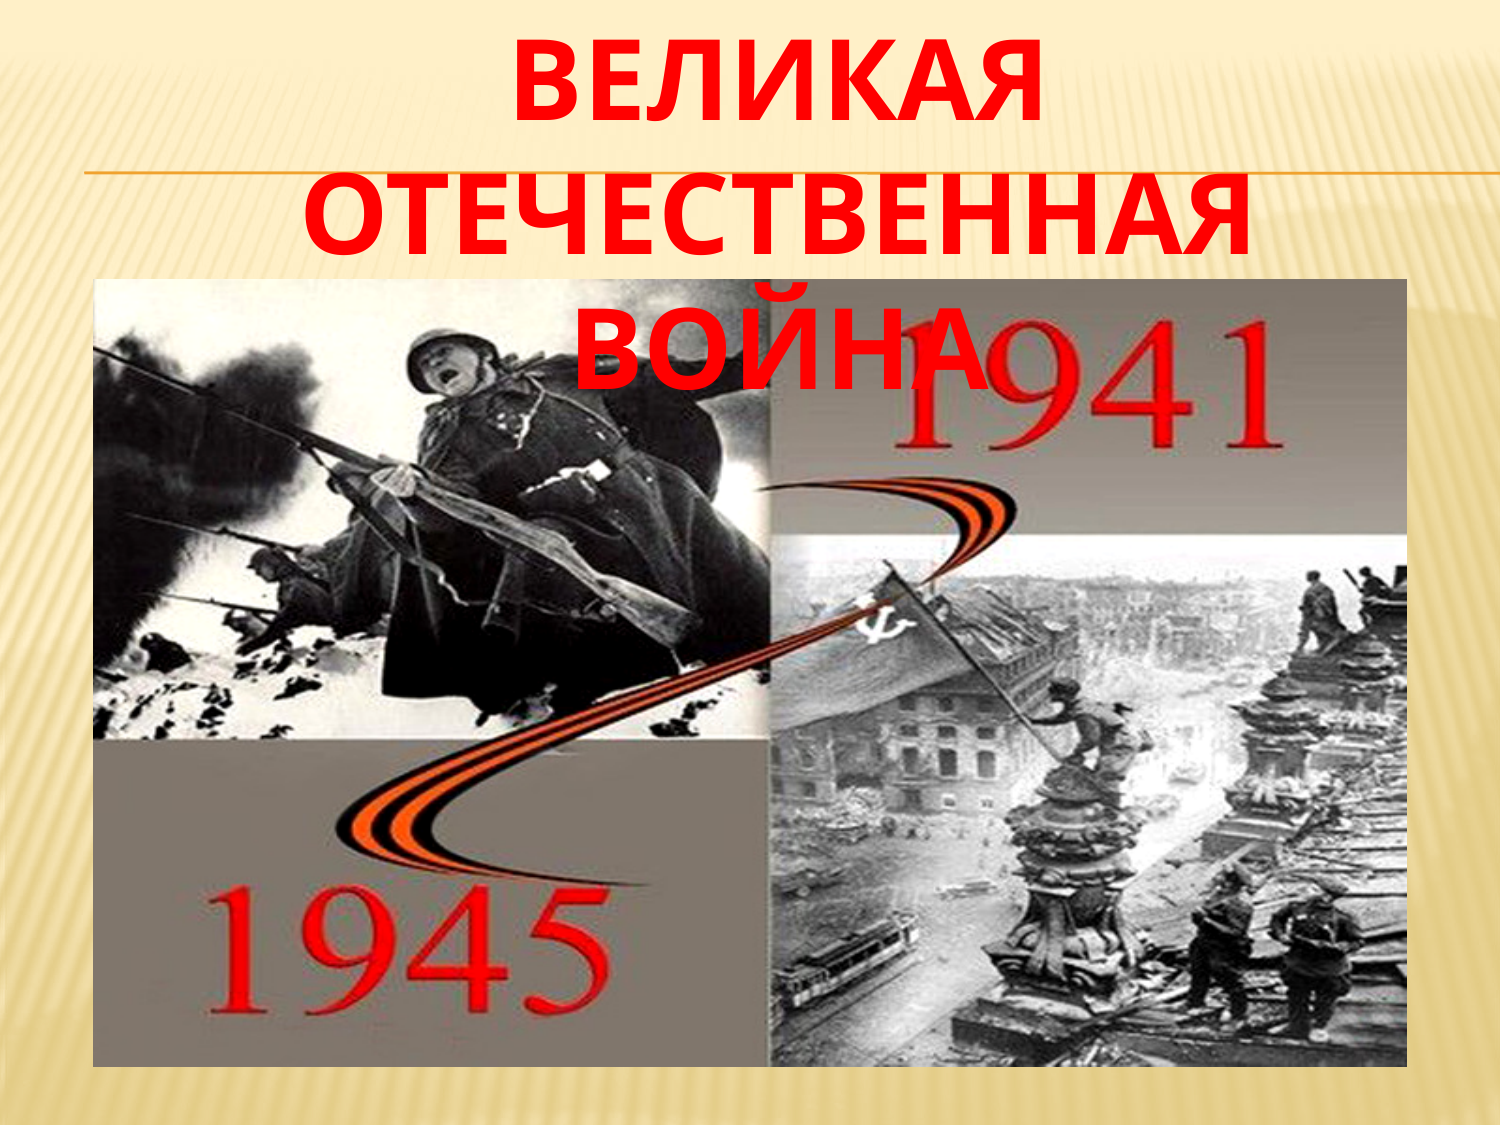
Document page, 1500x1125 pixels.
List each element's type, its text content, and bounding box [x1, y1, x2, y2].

picture [93, 278, 1407, 1067]
text_box ВЕЛИКАЯ ОТЕЧЕСТВЕННАЯ ВОЙНА [81, 0, 1477, 420]
